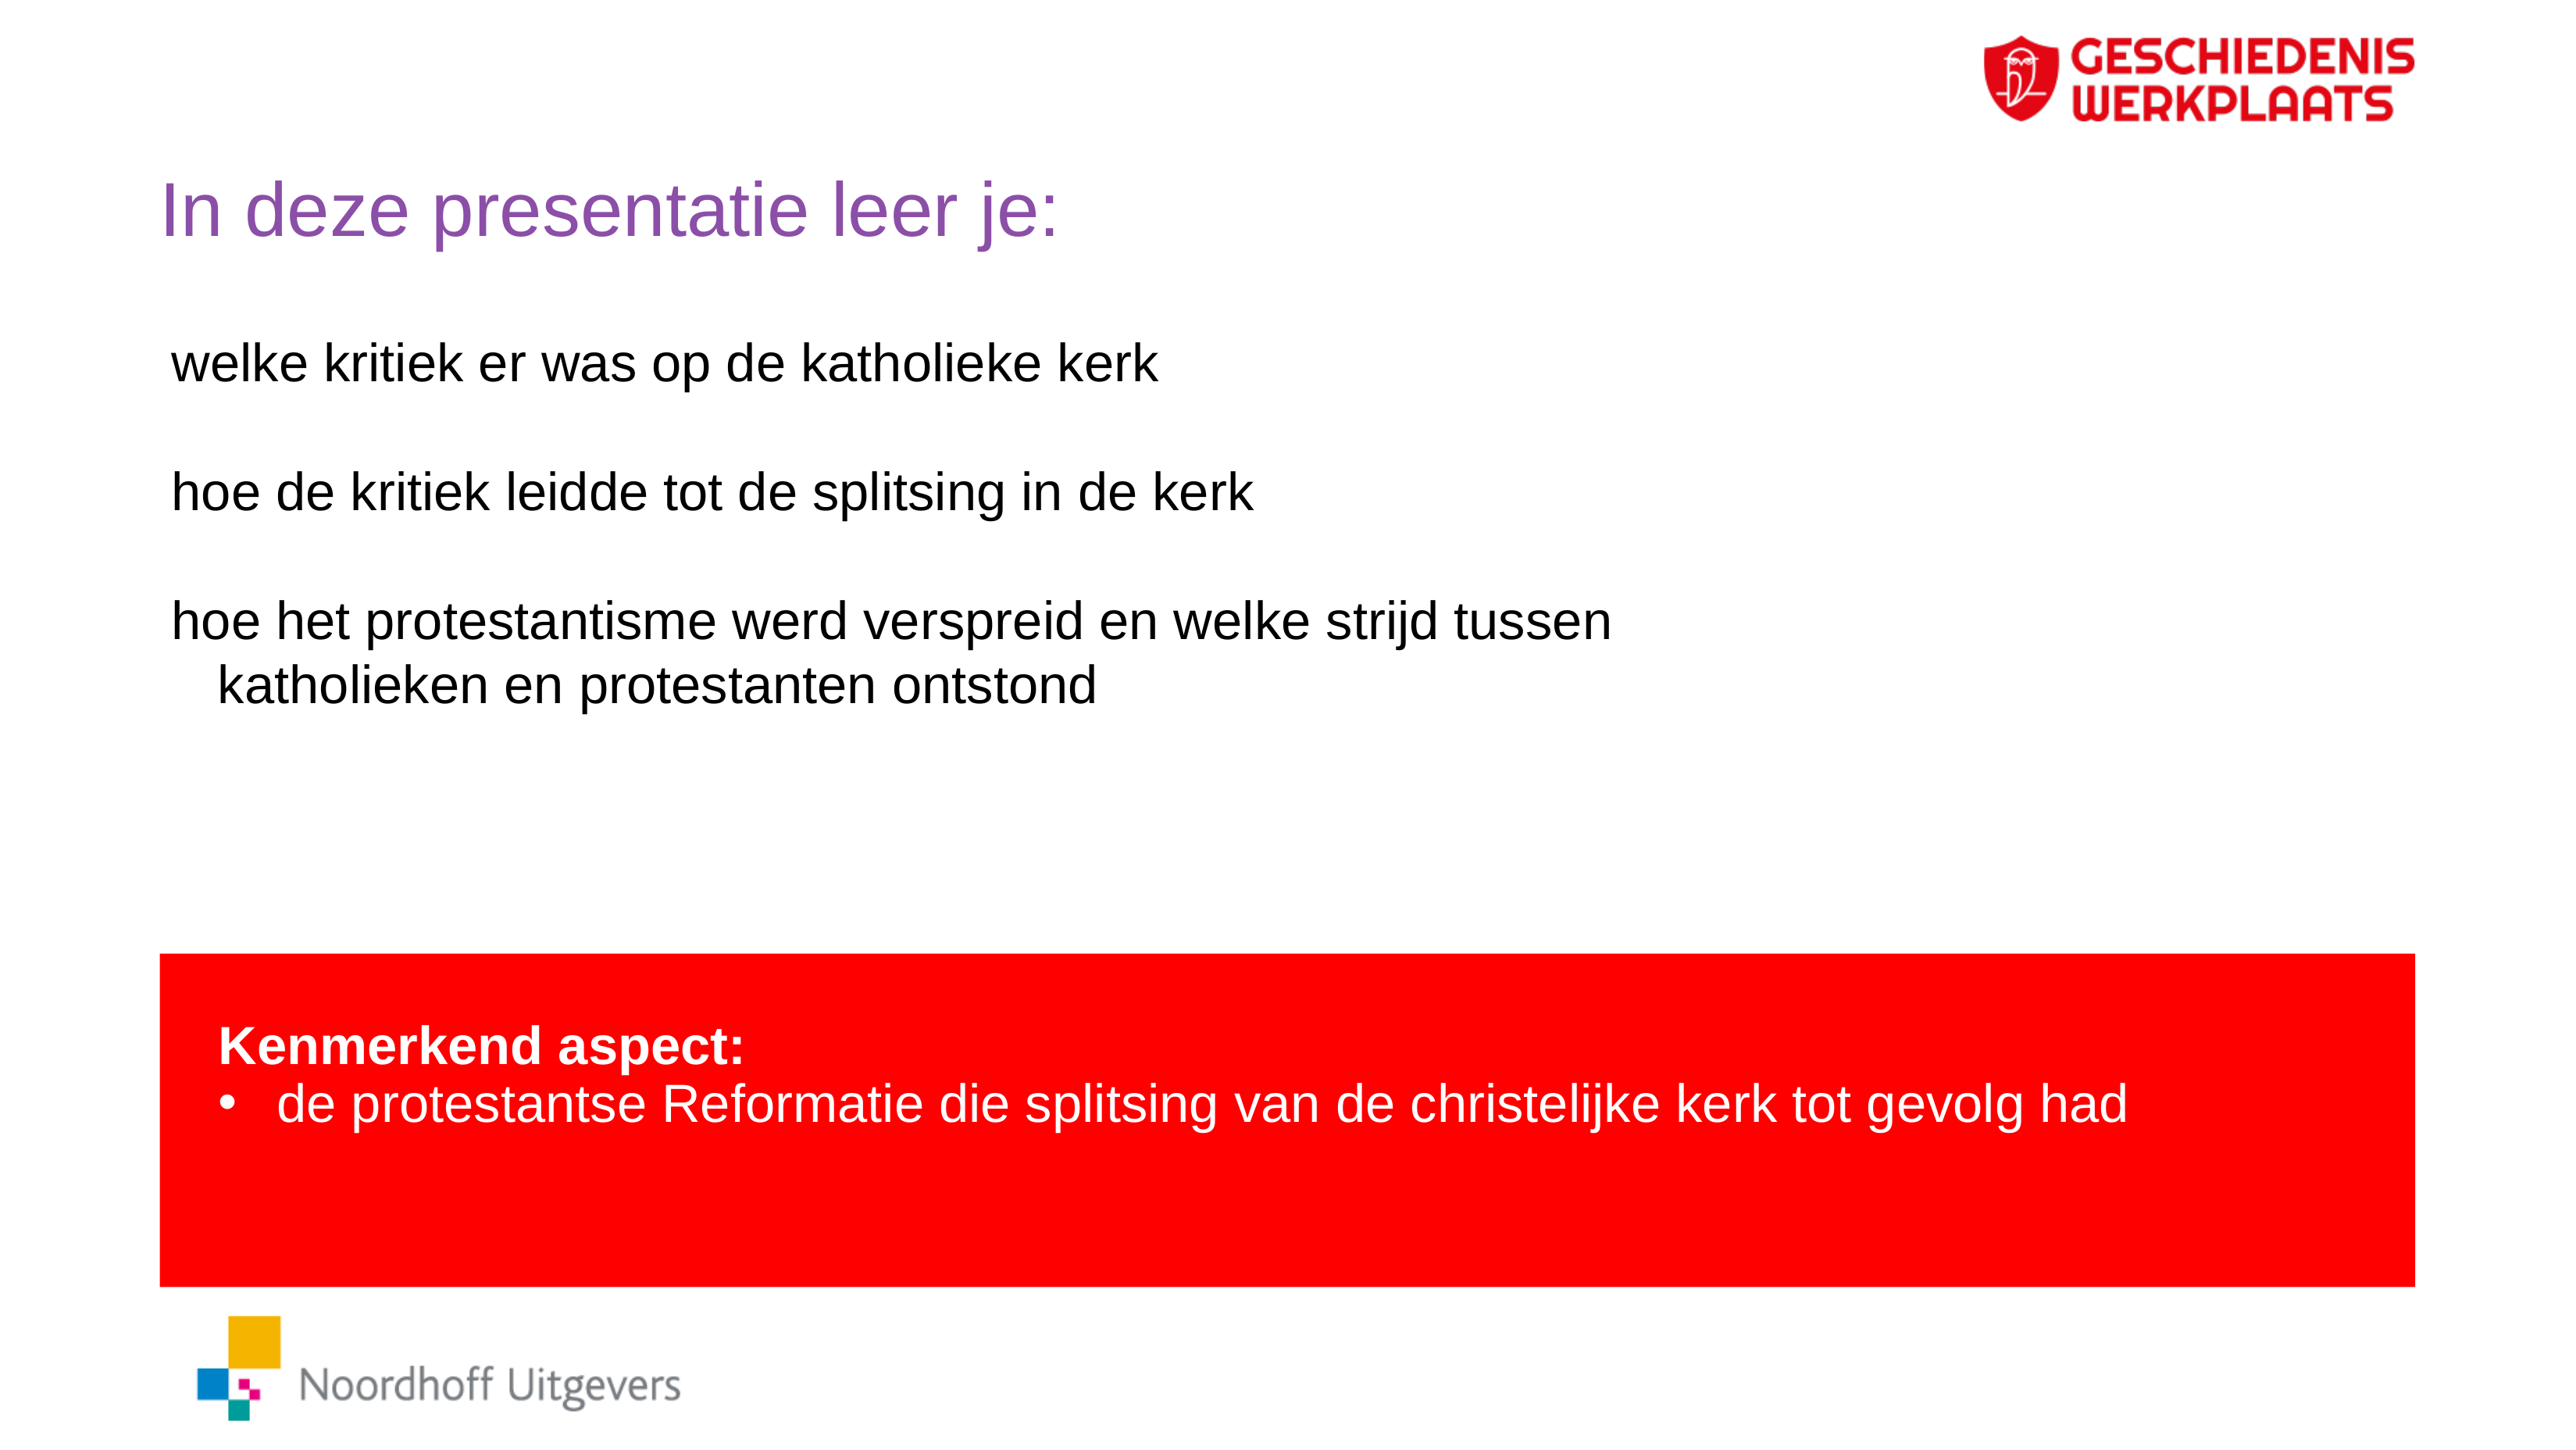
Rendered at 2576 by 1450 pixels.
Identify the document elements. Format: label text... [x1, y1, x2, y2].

picture [159, 1288, 799, 1449]
text_box Kenmerkend aspect: de protestantse Reformatie die splitsing van de christelijke kerk tot gevolg had [159, 953, 2416, 1288]
picture [1610, 0, 2576, 161]
title In deze presentatie leer je: [159, 159, 2416, 268]
list welke kritiek er was op de katholieke kerk hoe de kritiek leidde tot de splitsing in de kerk hoe het protestantisme werd verspreid en welke strijd tussen katholieken en protestanten ontstond [159, 322, 1893, 926]
